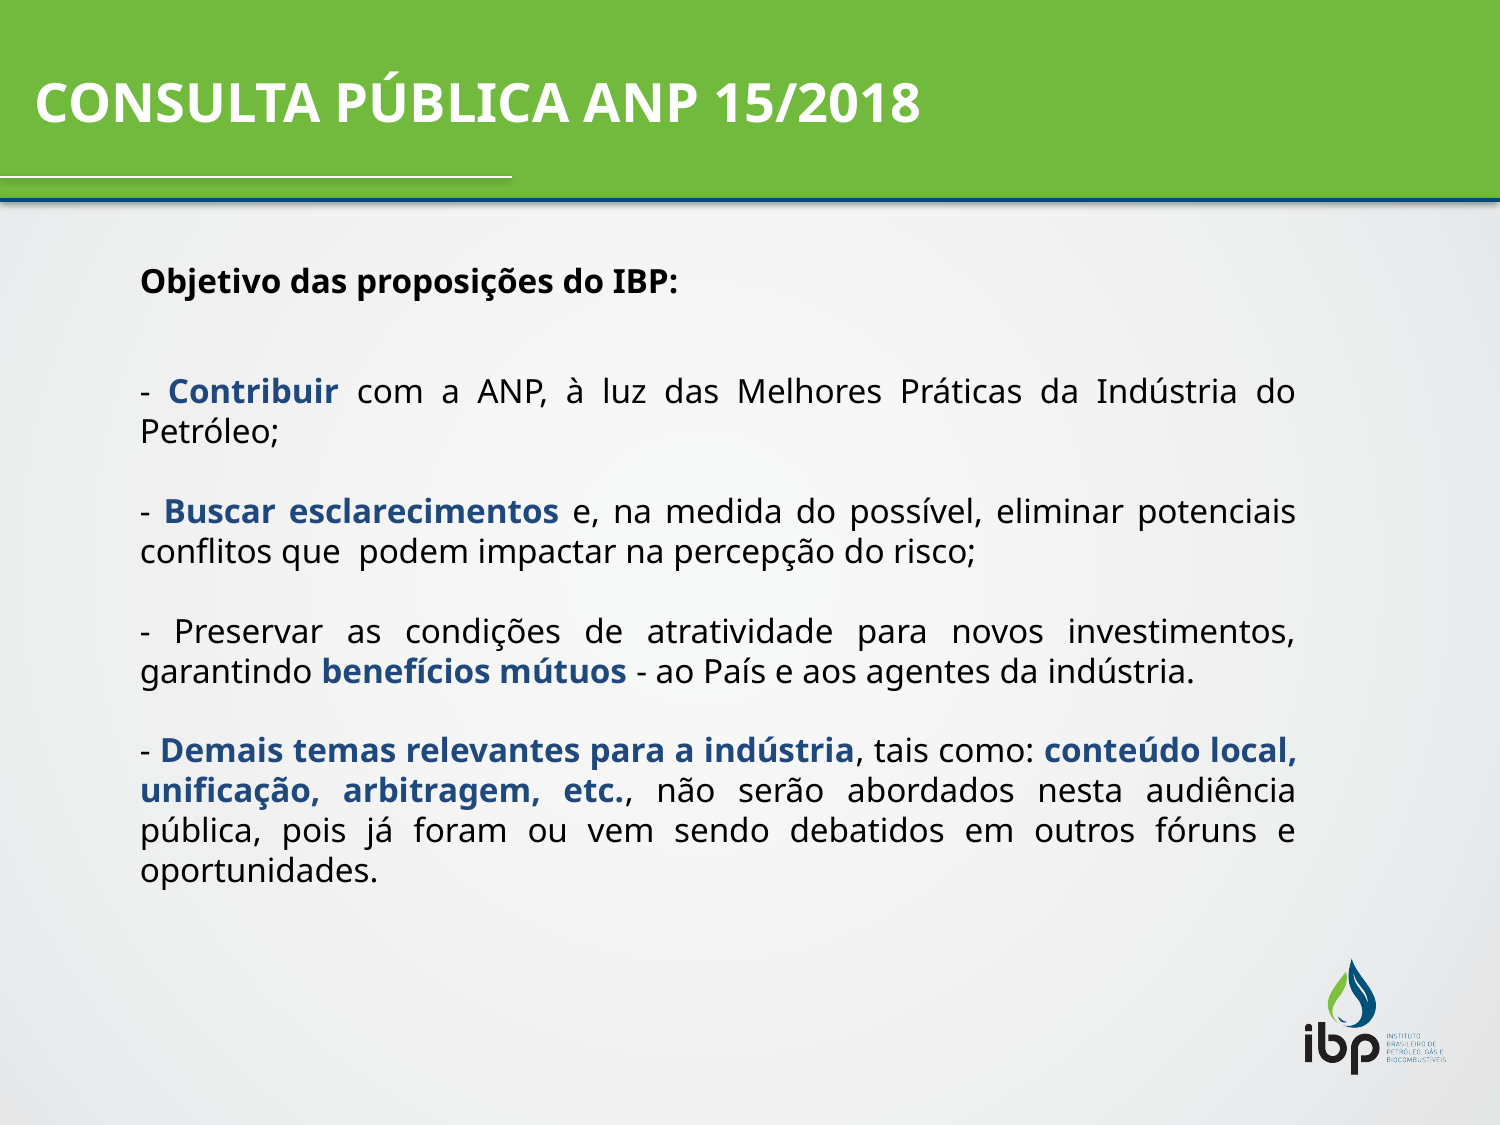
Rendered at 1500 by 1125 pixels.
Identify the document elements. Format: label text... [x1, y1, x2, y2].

text_box [0, 0, 1500, 198]
picture [0, 203, 1500, 1125]
text_box Objetivo das proposições do IBP: - Contribuir com a ANP, à luz das Melhores Práticas da Indústria do Petróleo; - Buscar esclarecimentos e, na medida do possível, eliminar potenciais conflitos que podem impactar na percepção do risco; - Preservar as condições de atratividade para novos investimentos, garantindo benefícios mútuos - ao País e aos agentes da indústria. - Demais temas relevantes para a indústria, tais como: conteúdo local, unificação, arbitragem, etc., não serão abordados nesta audiência pública, pois já foram ou vem sendo debatidos em outros fóruns e oportunidades. [124, 209, 1313, 937]
text_box CONSULTA PÚBLICA ANP 15/2018 [14, 58, 1428, 144]
